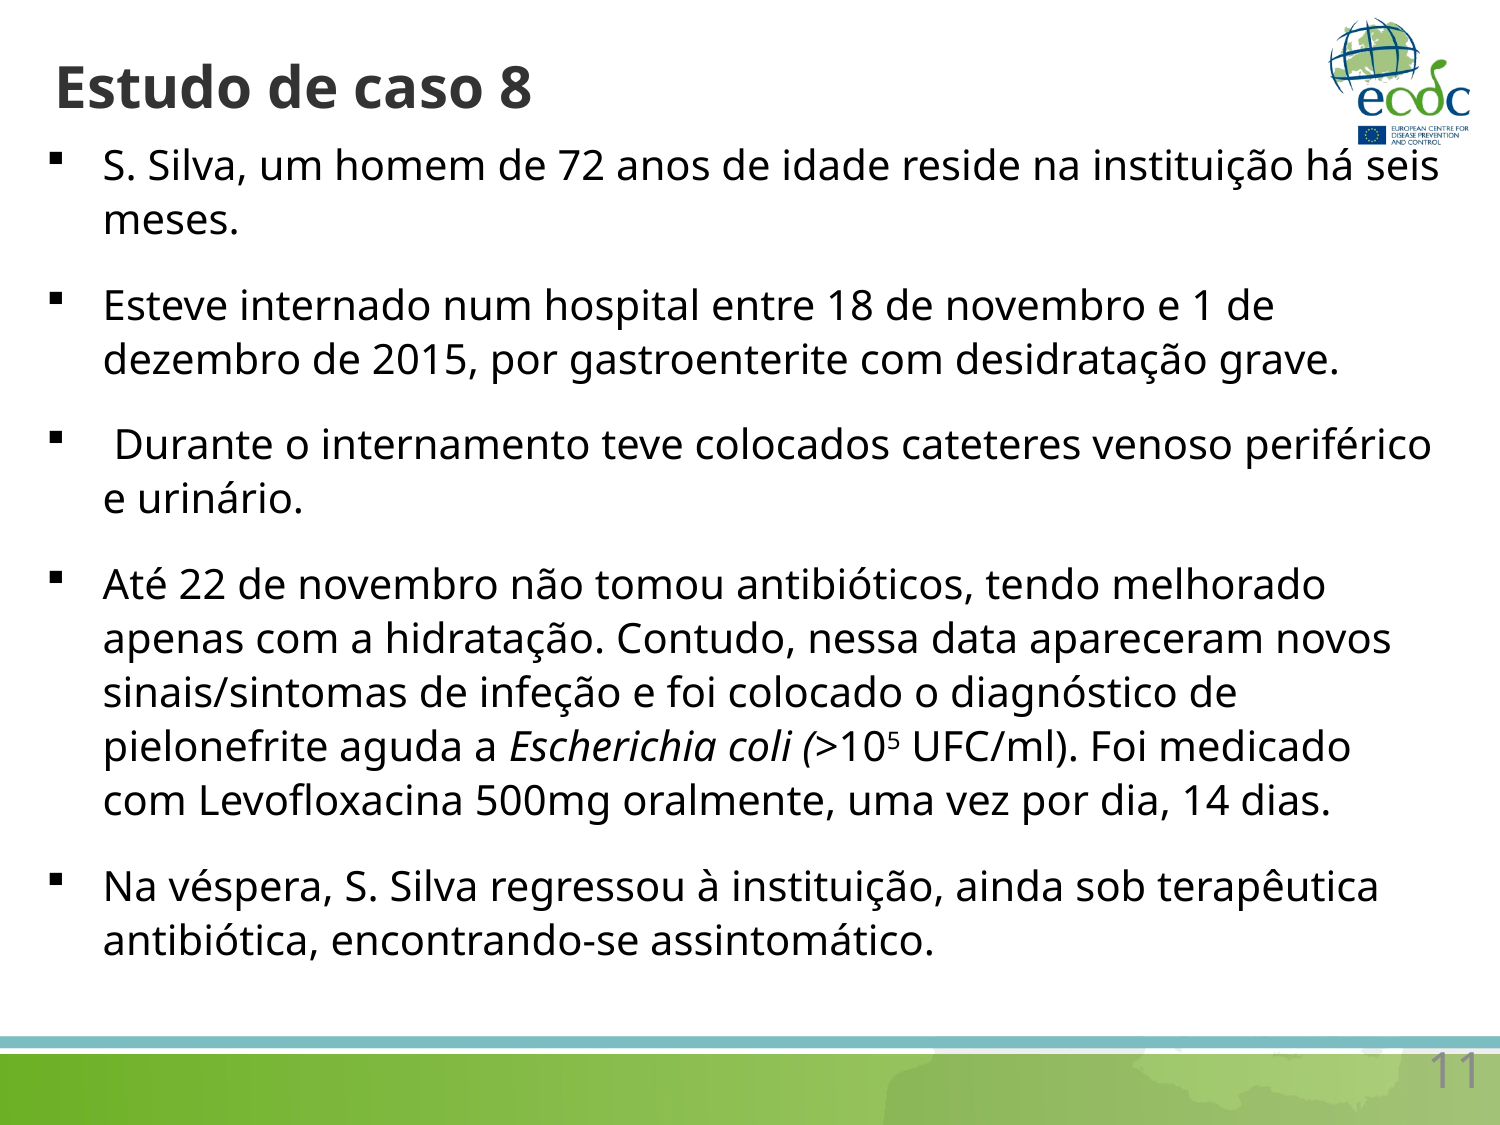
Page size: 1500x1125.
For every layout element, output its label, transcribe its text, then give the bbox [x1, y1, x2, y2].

picture [1328, 17, 1473, 148]
slide_number 11 [1149, 1042, 1500, 1103]
title Estudo de caso 8 [54, 58, 1405, 152]
picture [0, 1036, 1500, 1125]
list S. Silva, um homem de 72 anos de idade reside na instituição há seis meses. Esteve internado num hospital entre 18 de novembro e 1 de dezembro de 2015, por gastroenterite com desidratação grave. Durante o internamento teve colocados cateteres venoso periférico e urinário. Até 22 de novembro não tomou antibióticos, tendo melhorado apenas com a hidratação. Contudo, nessa data apareceram novos sinais/sintomas de infeção e foi colocado o diagnóstico de pielonefrite aguda a Escherichia coli (>105 UFC/ml). Foi medicado com Levofloxacina 500mg oralmente, uma vez por dia, 14 dias. Na véspera, S. Silva regressou à instituição, ainda sob terapêutica antibiótica, encontrando-se assintomático. estava [46, 134, 1446, 982]
